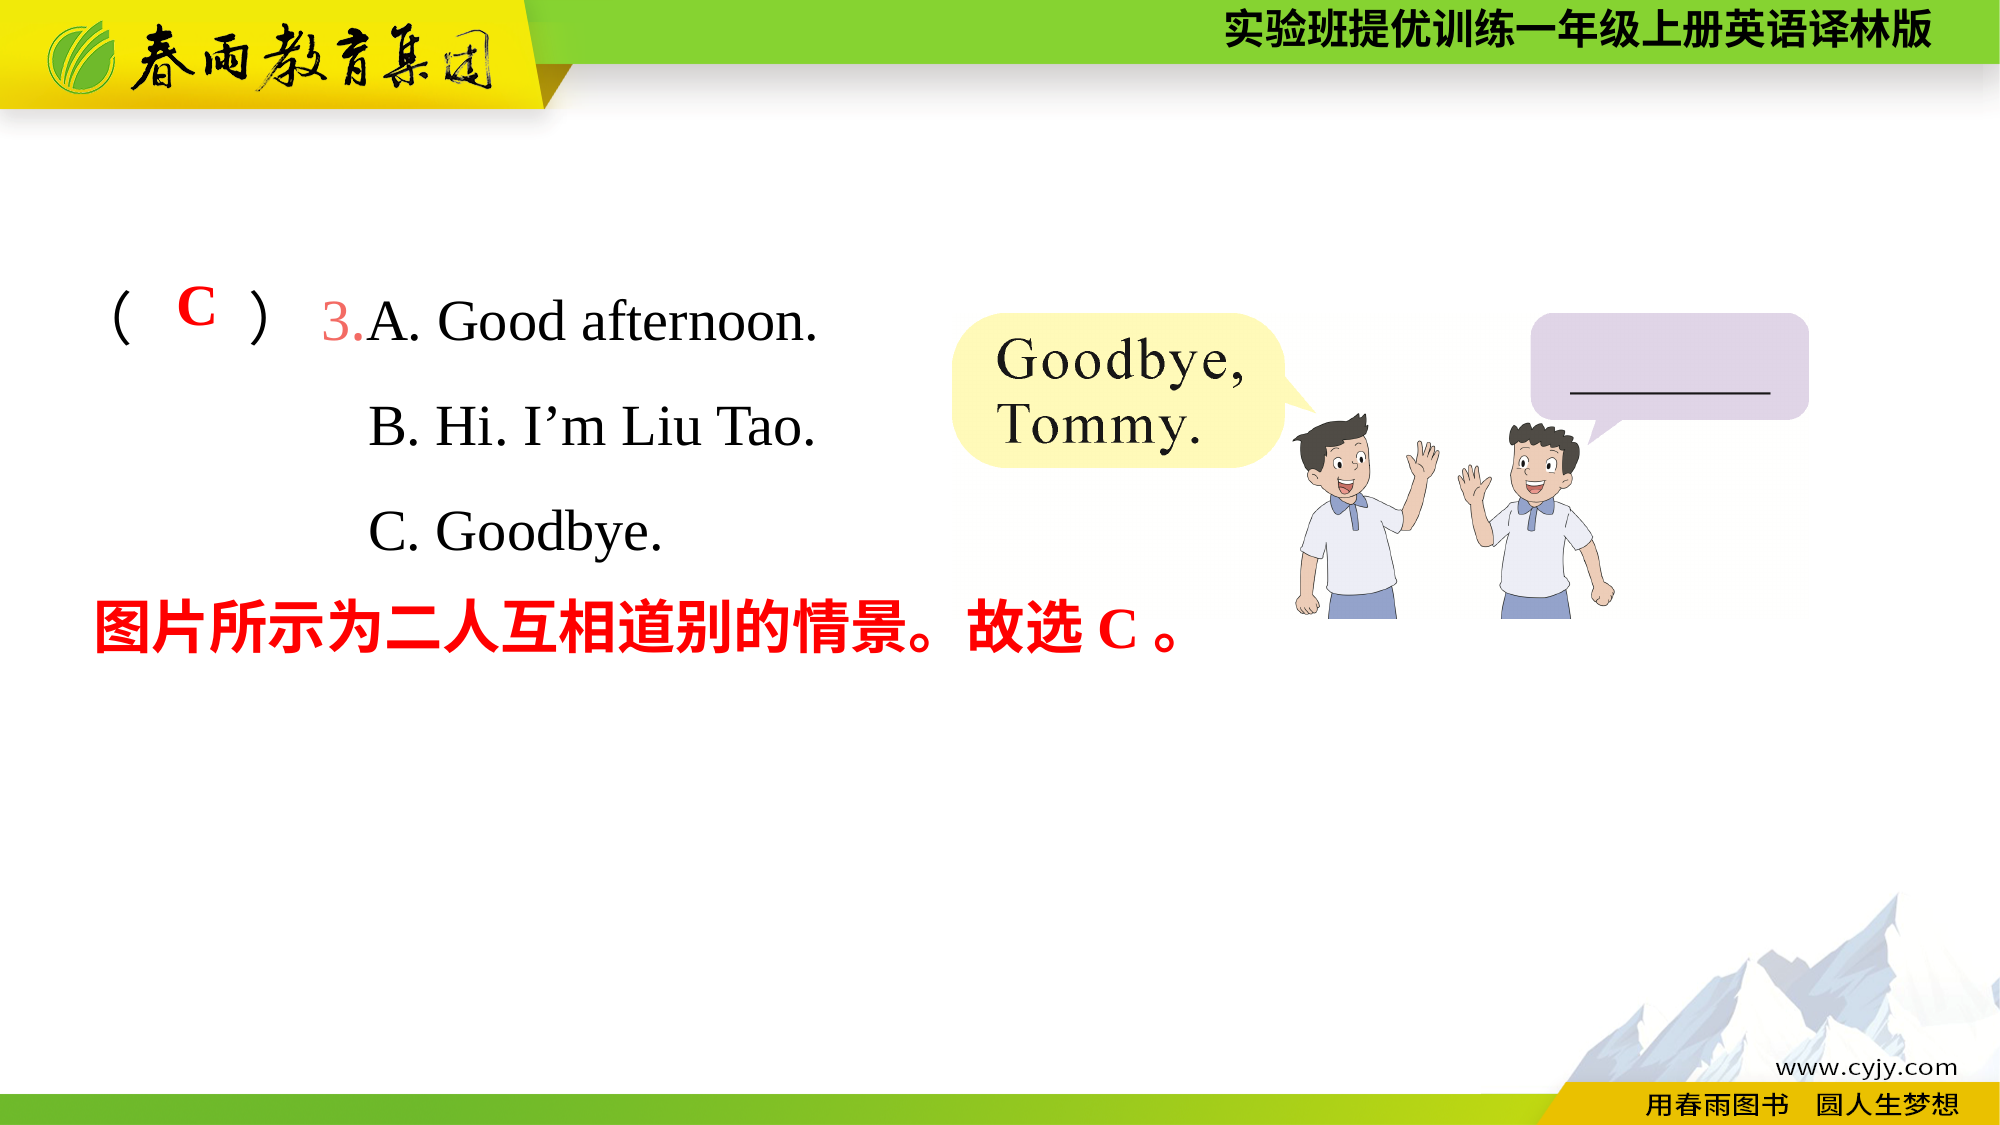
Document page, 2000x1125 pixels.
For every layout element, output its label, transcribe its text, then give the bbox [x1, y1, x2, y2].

text_box 图片所示为二人互相道别的情景。故选C。 [78, 582, 1343, 668]
list （ ）3.A. Good afternoon. B. Hi. I’m Liu Tao. C. Goodbye. [59, 239, 1944, 573]
picture [0, 0, 2000, 1125]
text_box C [161, 260, 234, 345]
